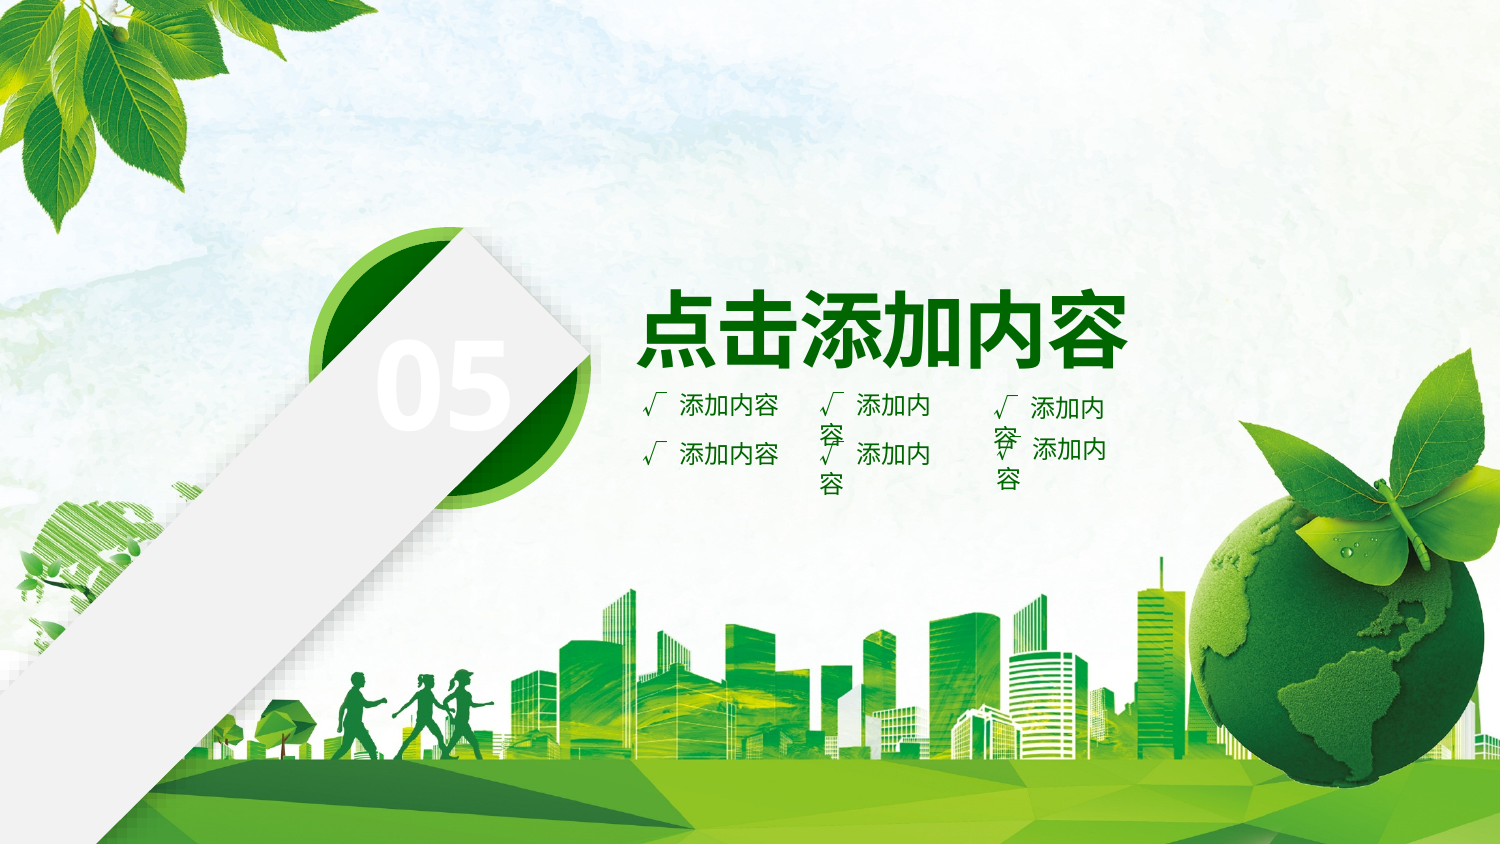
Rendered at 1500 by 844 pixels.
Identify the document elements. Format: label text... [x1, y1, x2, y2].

text_box 点击添加内容 [619, 270, 1238, 386]
text_box √ 添加内容 [981, 426, 1144, 502]
text_box √ 添加内容 [804, 386, 967, 431]
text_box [308, 201, 591, 510]
text_box √ 添加内容 [979, 386, 1141, 460]
text_box √ 添加内容 [628, 431, 797, 476]
text_box √ 添加内容 [628, 386, 797, 428]
picture [0, 0, 1500, 844]
text_box √ 添加内容 [804, 431, 967, 507]
